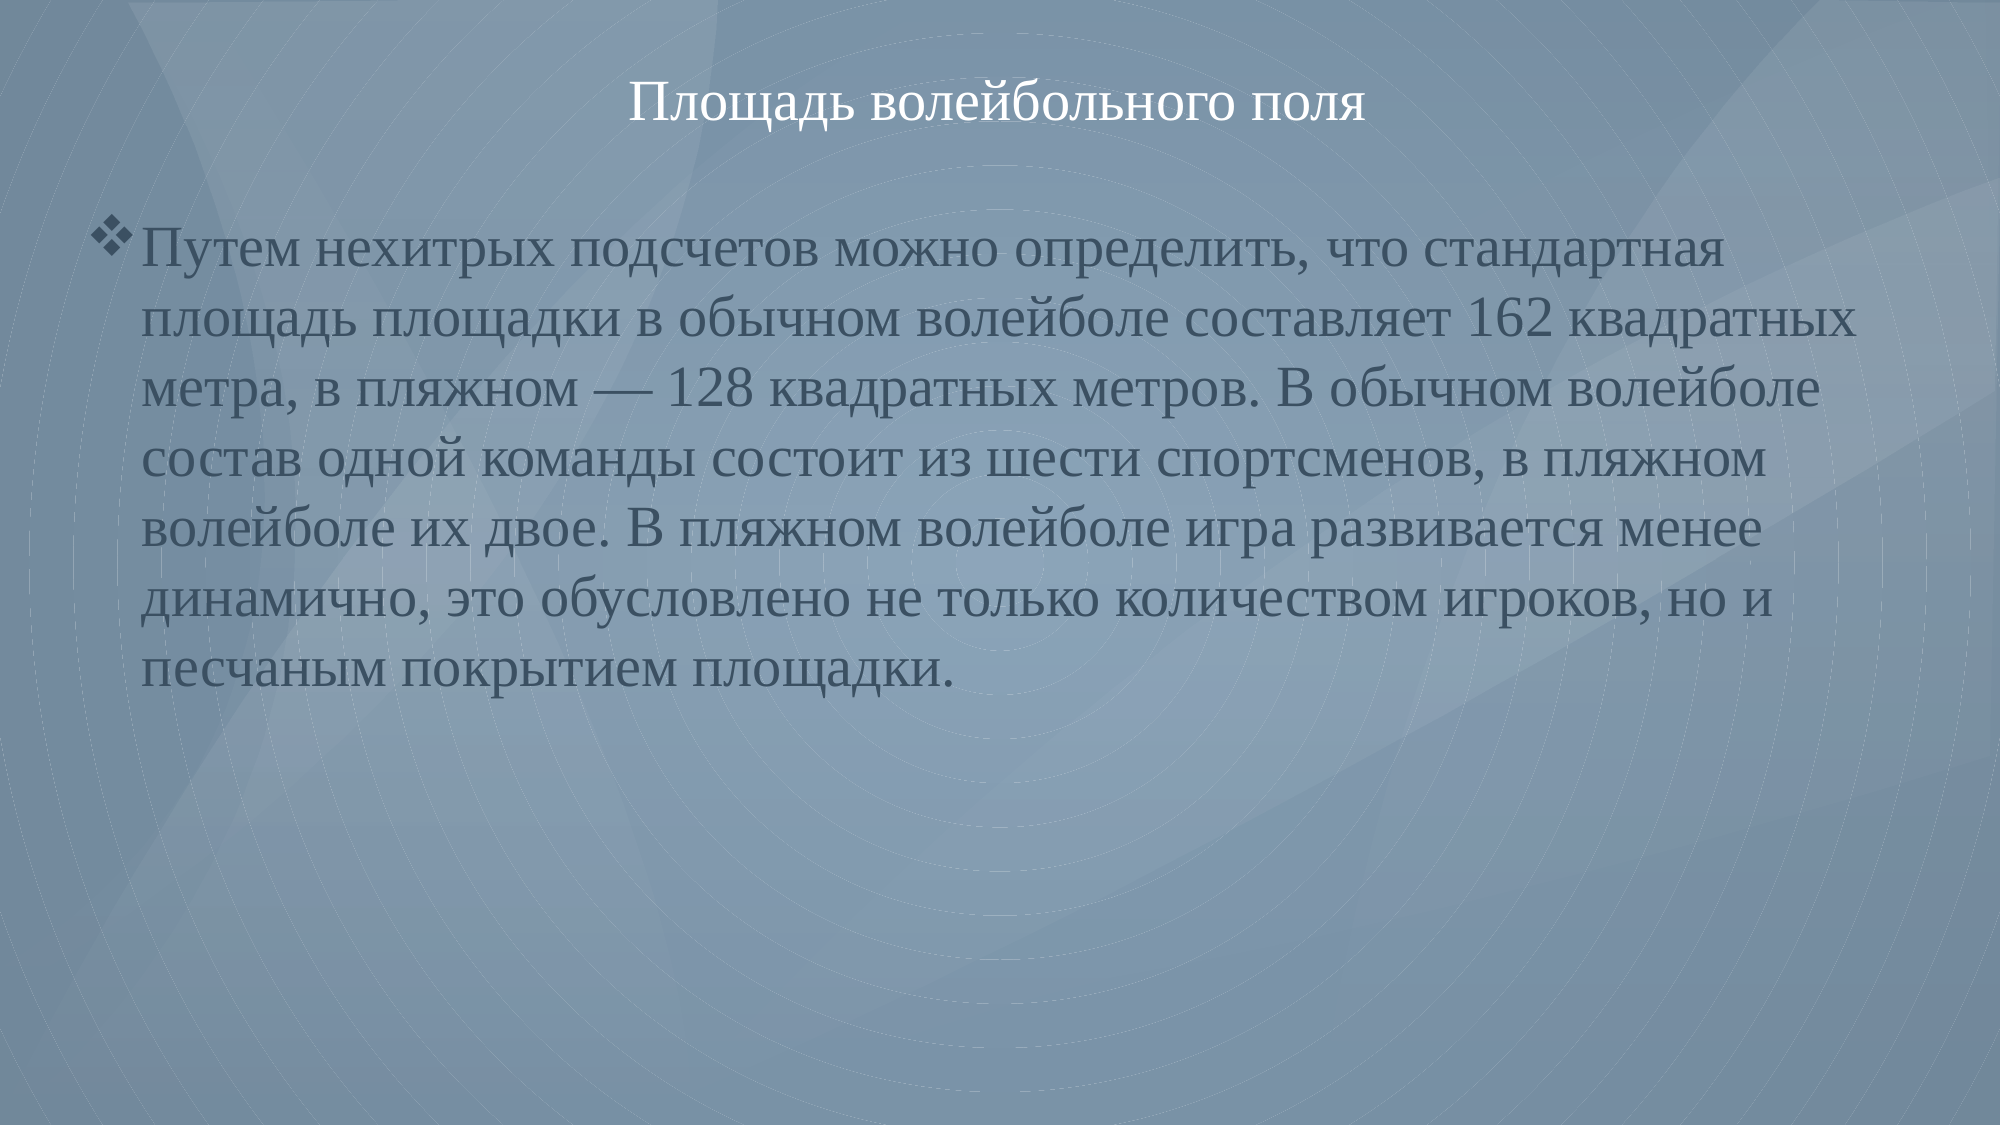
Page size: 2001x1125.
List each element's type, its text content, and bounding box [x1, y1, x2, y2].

list Путем нехитрых подсчетов можно определить, что стандартная площадь площадки в обычном волейболе составляет 162 квадратных метра, в пляжном — 128 квадратных метров. В обычном волейболе состав одной команды состоит из шести спортсменов, в пляжном волейболе их двое. В пляжном волейболе игра развивается менее динамично, это обусловлено не только количеством игроков, но и песчаным покрытием площадки. [70, 200, 1925, 1029]
title Площадь волейбольного поля [70, 20, 1925, 175]
